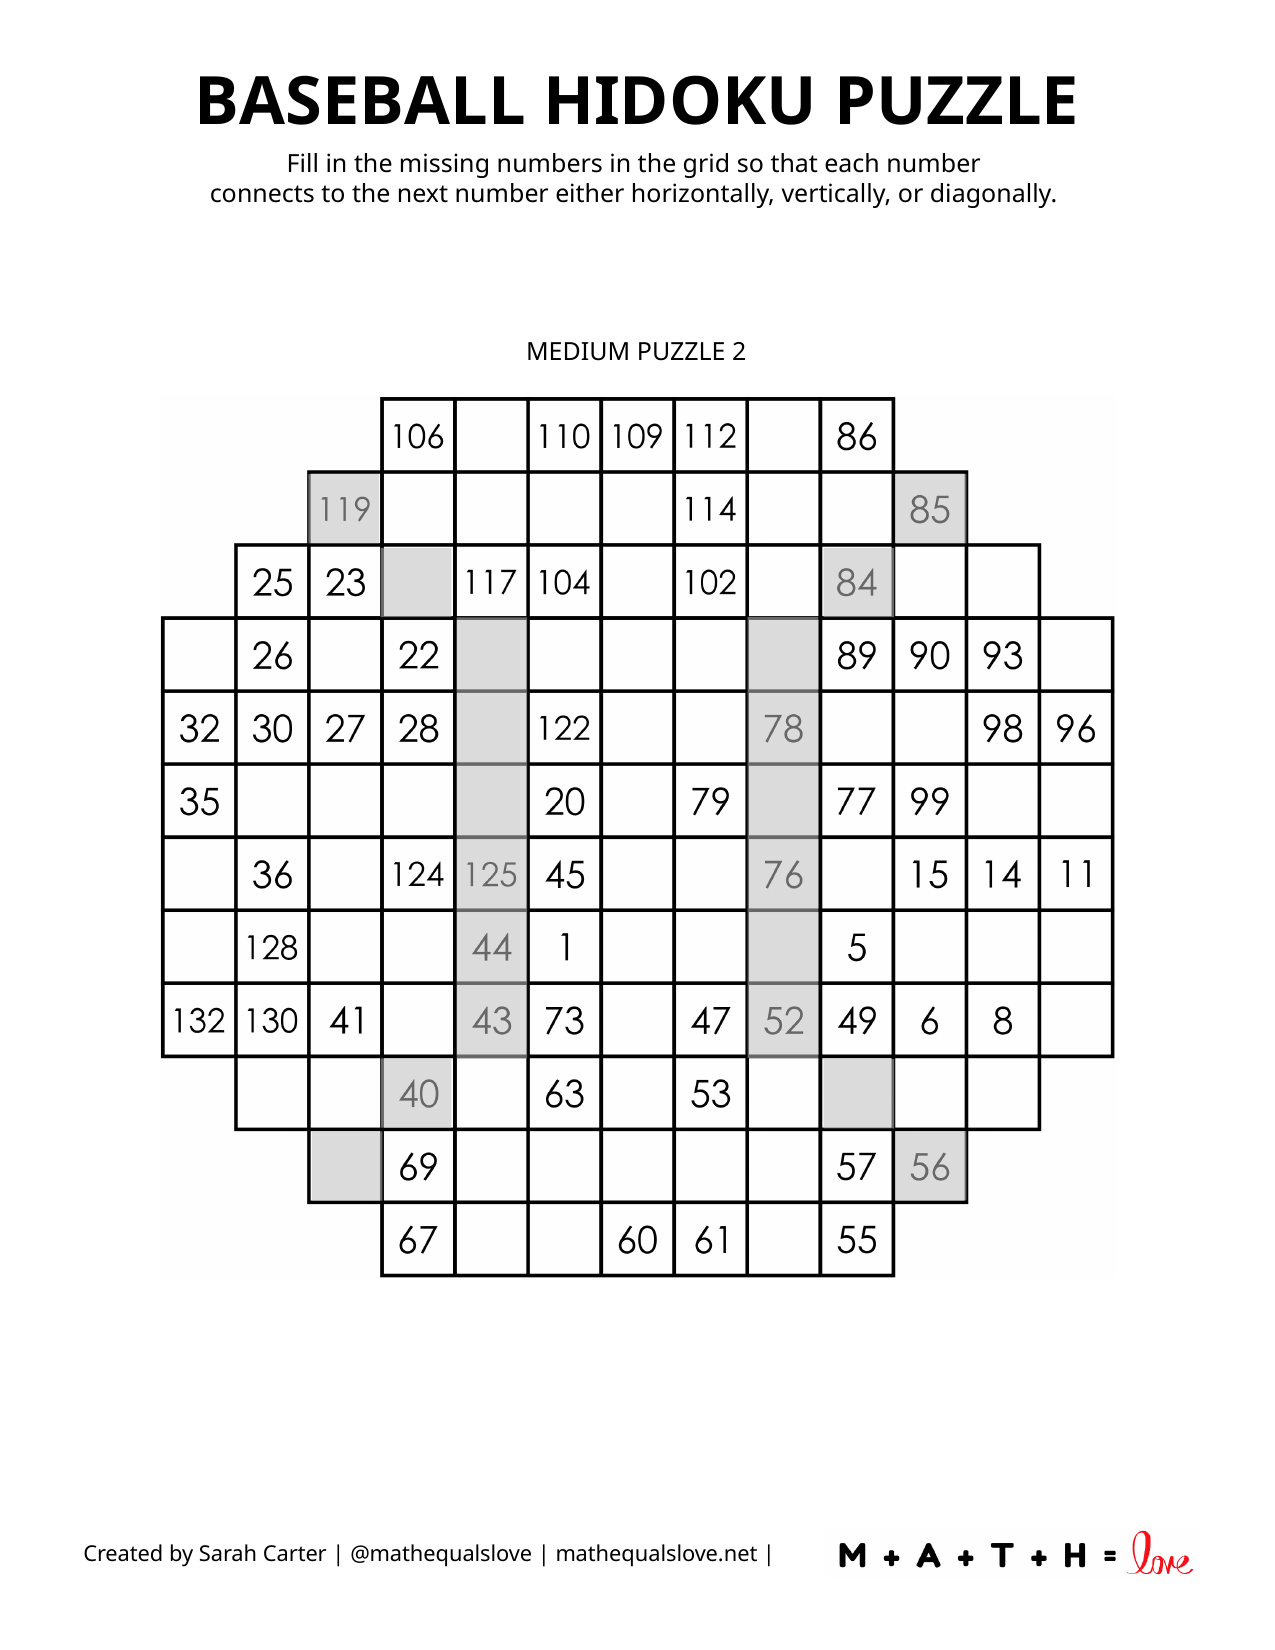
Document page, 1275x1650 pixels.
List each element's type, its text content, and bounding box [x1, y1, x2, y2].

text_box BASEBALL HIDOKU PUZZLE [65, 50, 1210, 140]
text_box MEDIUM PUZZLE 2 [158, 335, 1115, 387]
text_box Fill in the missing numbers in the grid so that each number connects to the next number either horizontally, vertically, or diagonally. [0, 140, 1275, 216]
text_box Created by Sarah Carter | @mathequalslove | mathequalslove.net | [68, 1532, 826, 1574]
picture [826, 1528, 1203, 1579]
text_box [307, 473, 967, 1202]
picture [158, 395, 1117, 1280]
